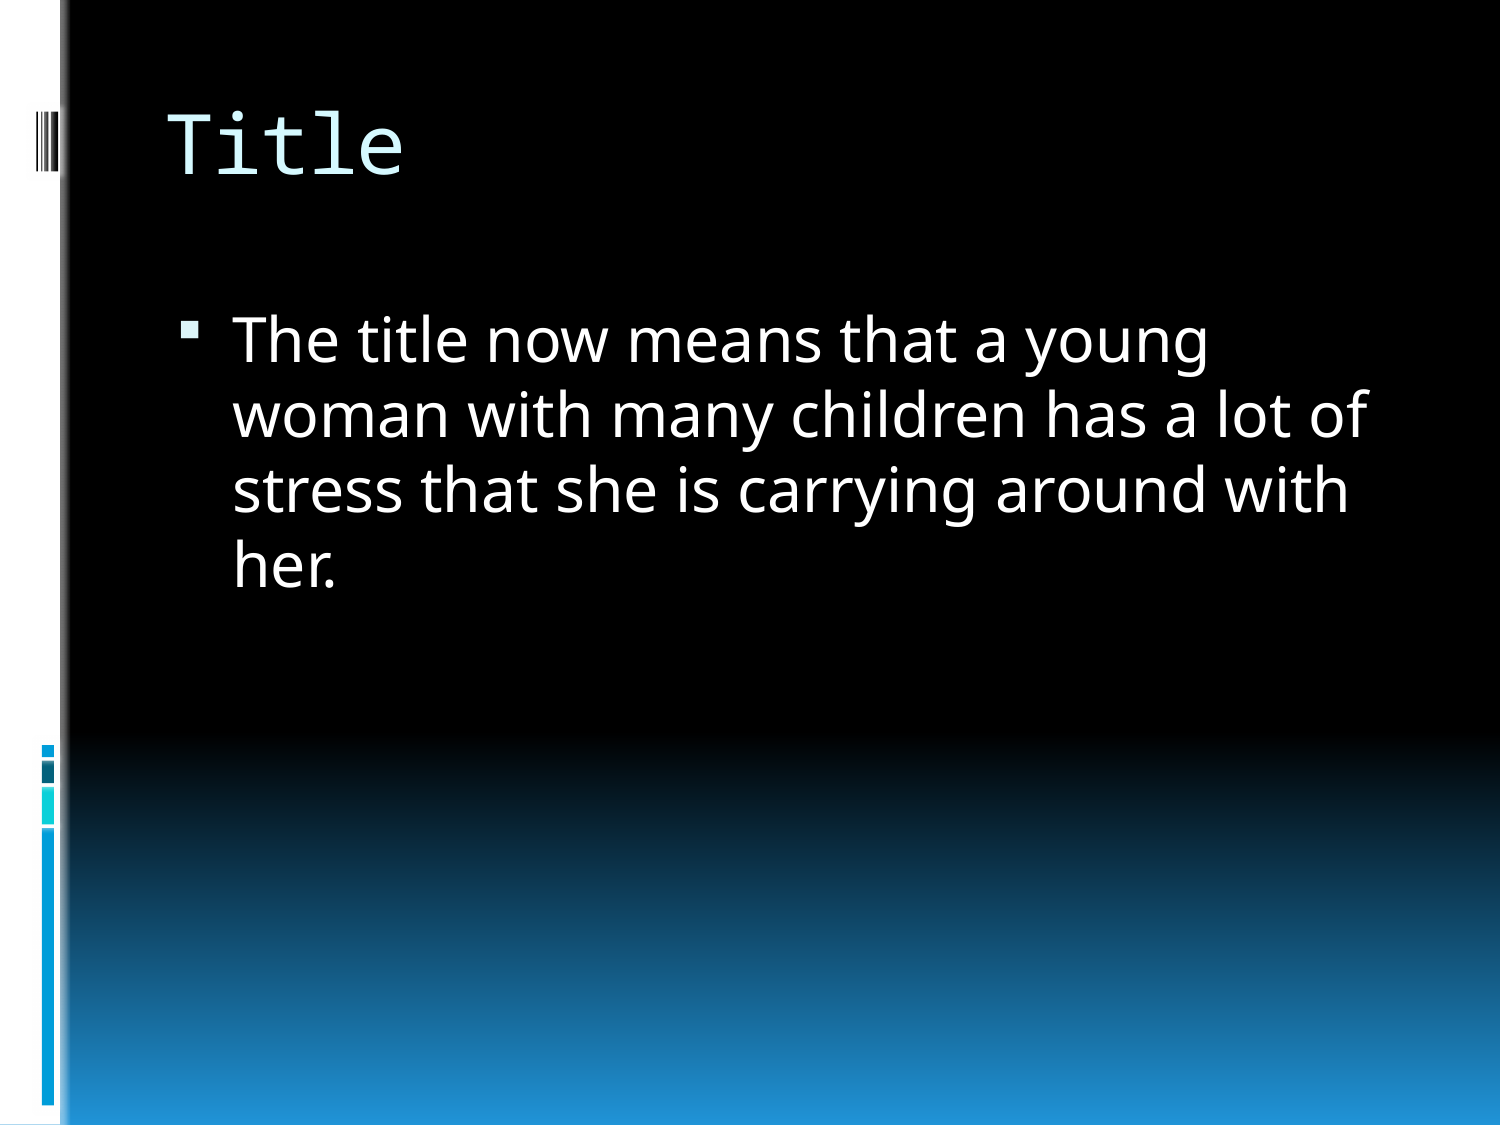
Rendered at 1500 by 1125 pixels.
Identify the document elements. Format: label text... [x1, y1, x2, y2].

list The title now means that a young woman with many children has a lot of stress that she is carrying around with her. [150, 292, 1425, 1043]
title Title [150, 83, 1425, 234]
